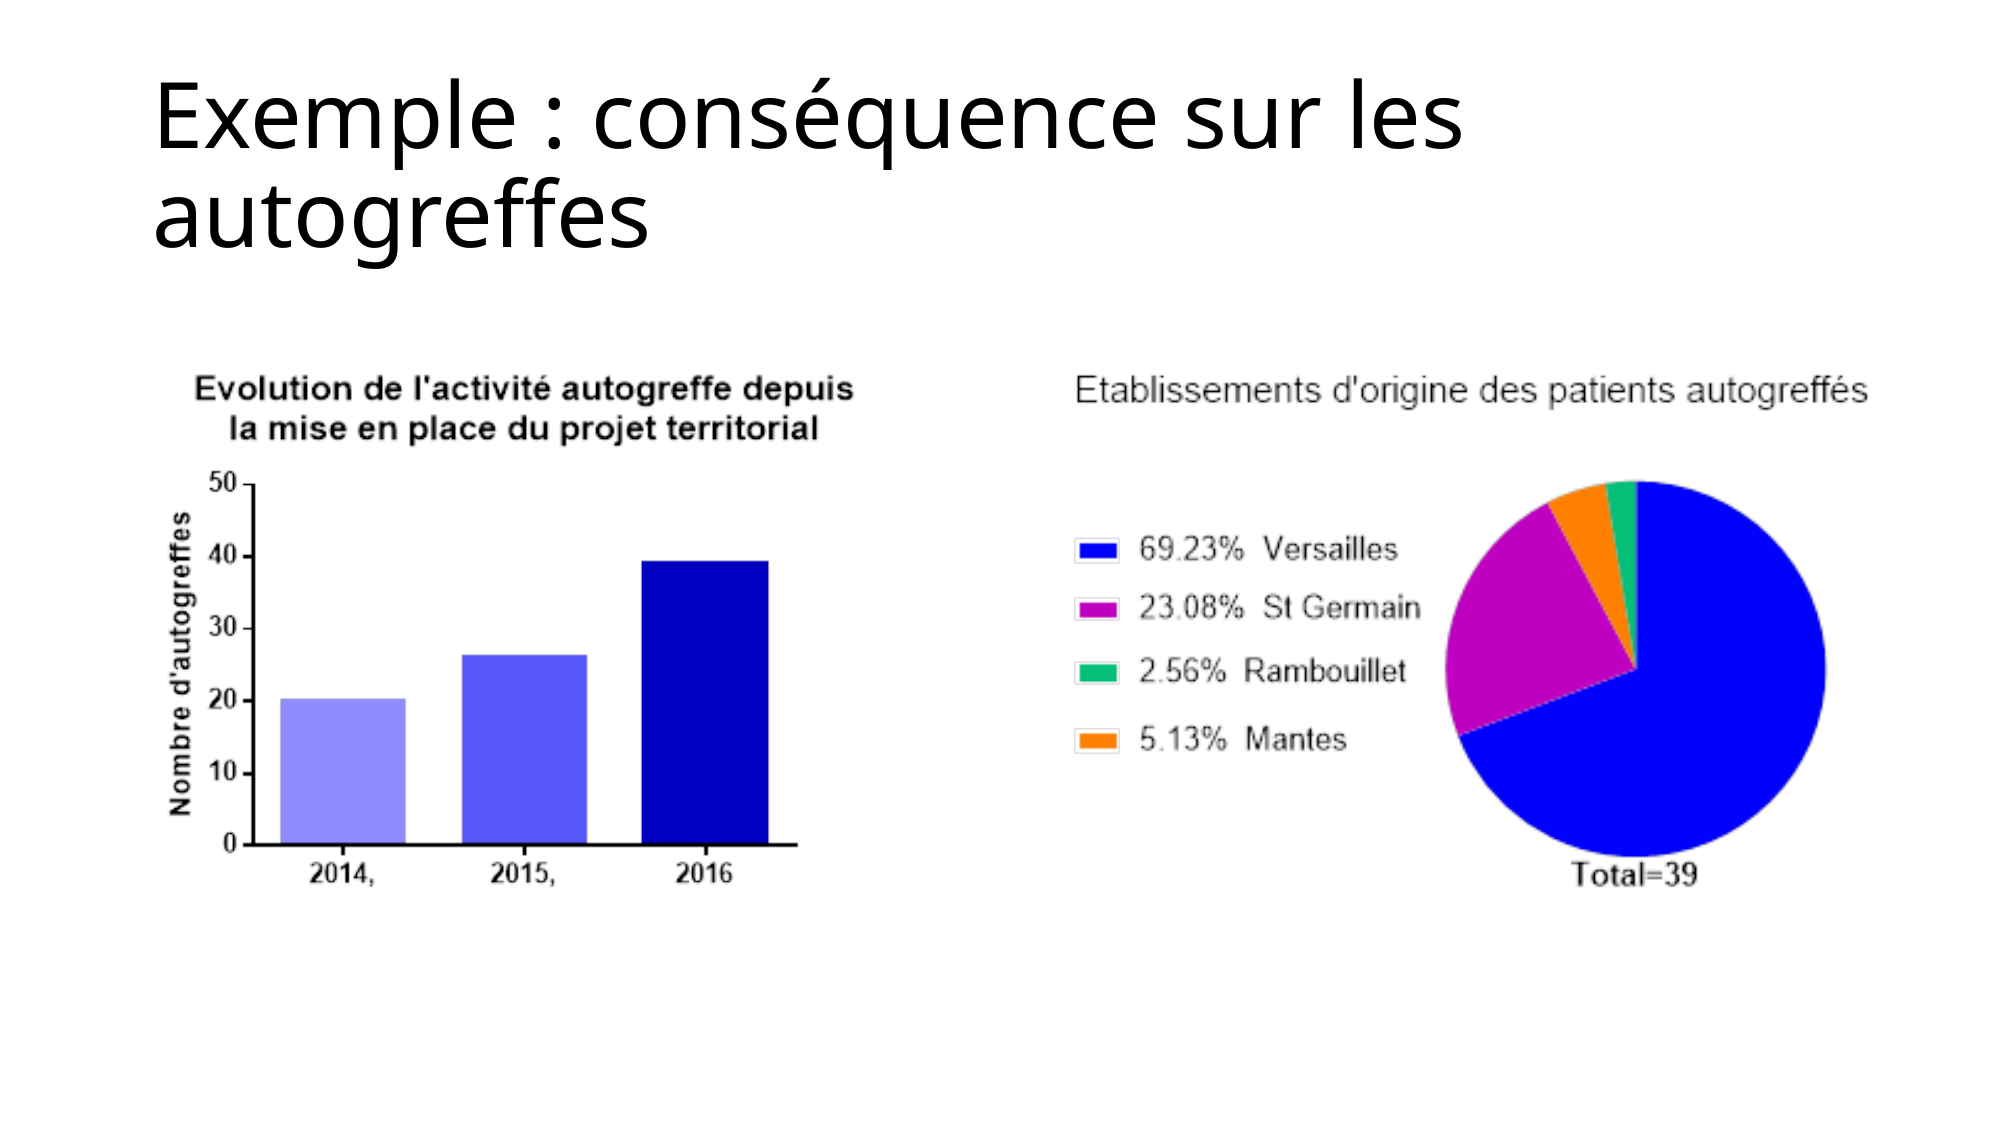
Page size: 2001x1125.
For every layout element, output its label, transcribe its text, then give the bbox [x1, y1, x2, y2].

picture [137, 344, 884, 927]
picture [1041, 344, 1900, 927]
title Exemple : conséquence sur les autogreffes [137, 59, 1863, 278]
